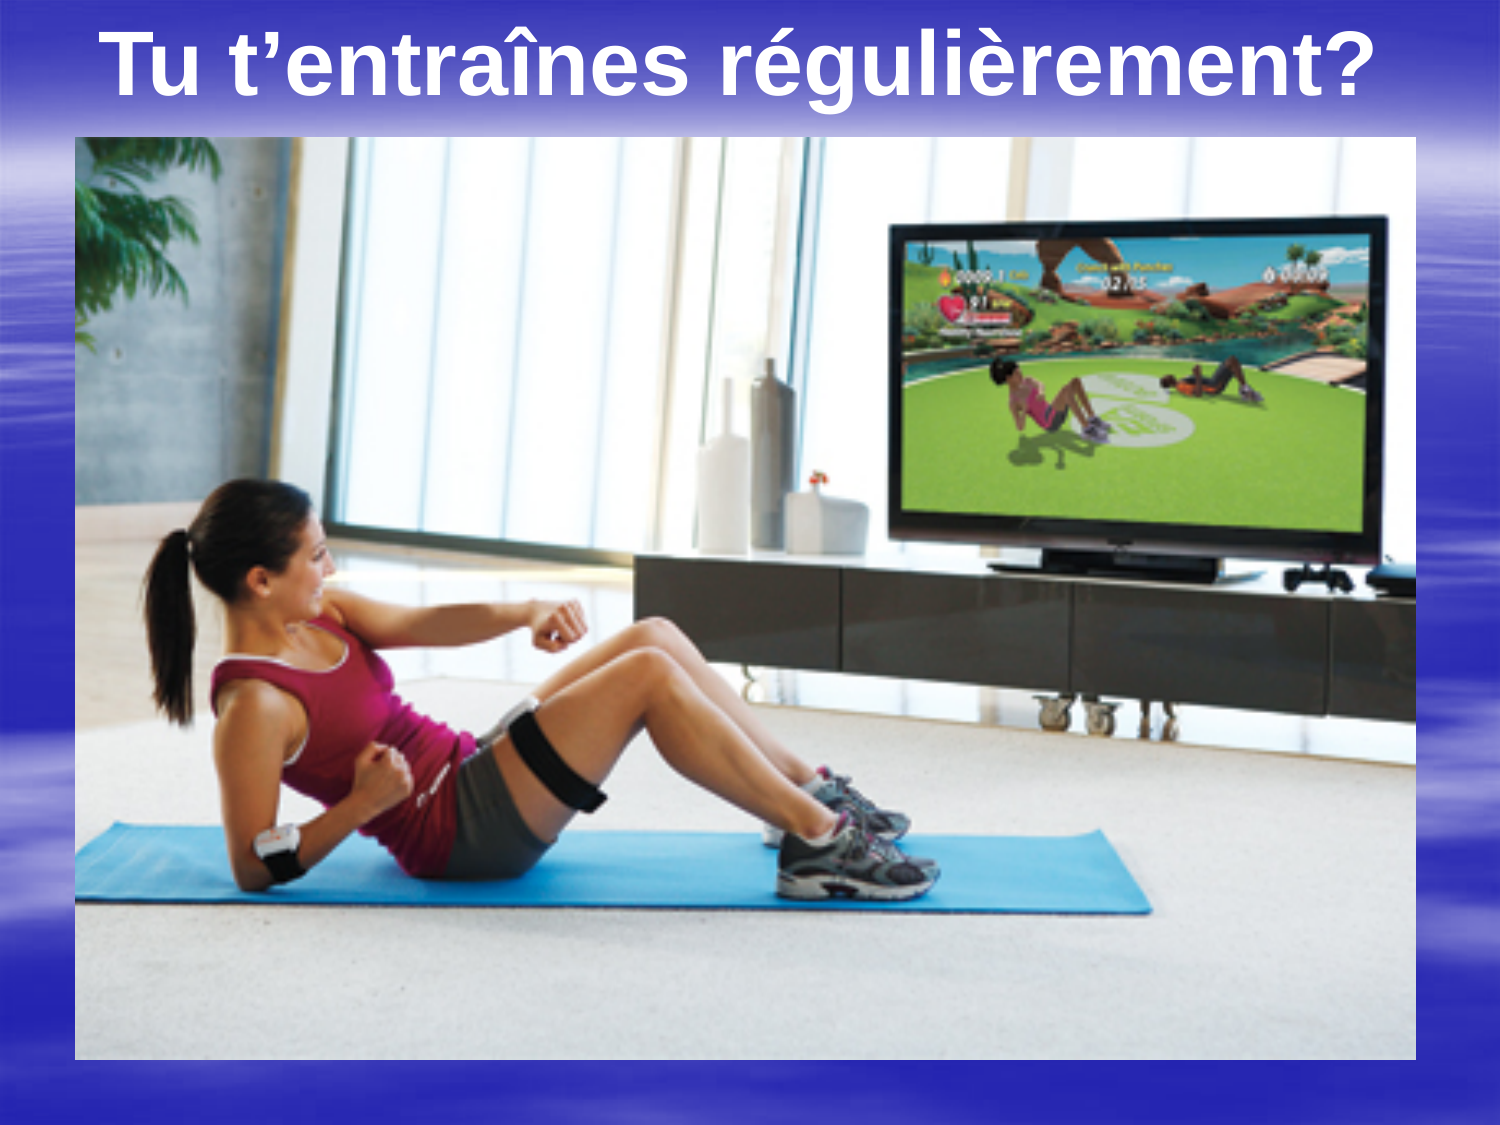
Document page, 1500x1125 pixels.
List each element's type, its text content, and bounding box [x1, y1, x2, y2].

picture [74, 137, 1416, 1060]
title Tu t’entraînes régulièrement? [41, 0, 1438, 168]
